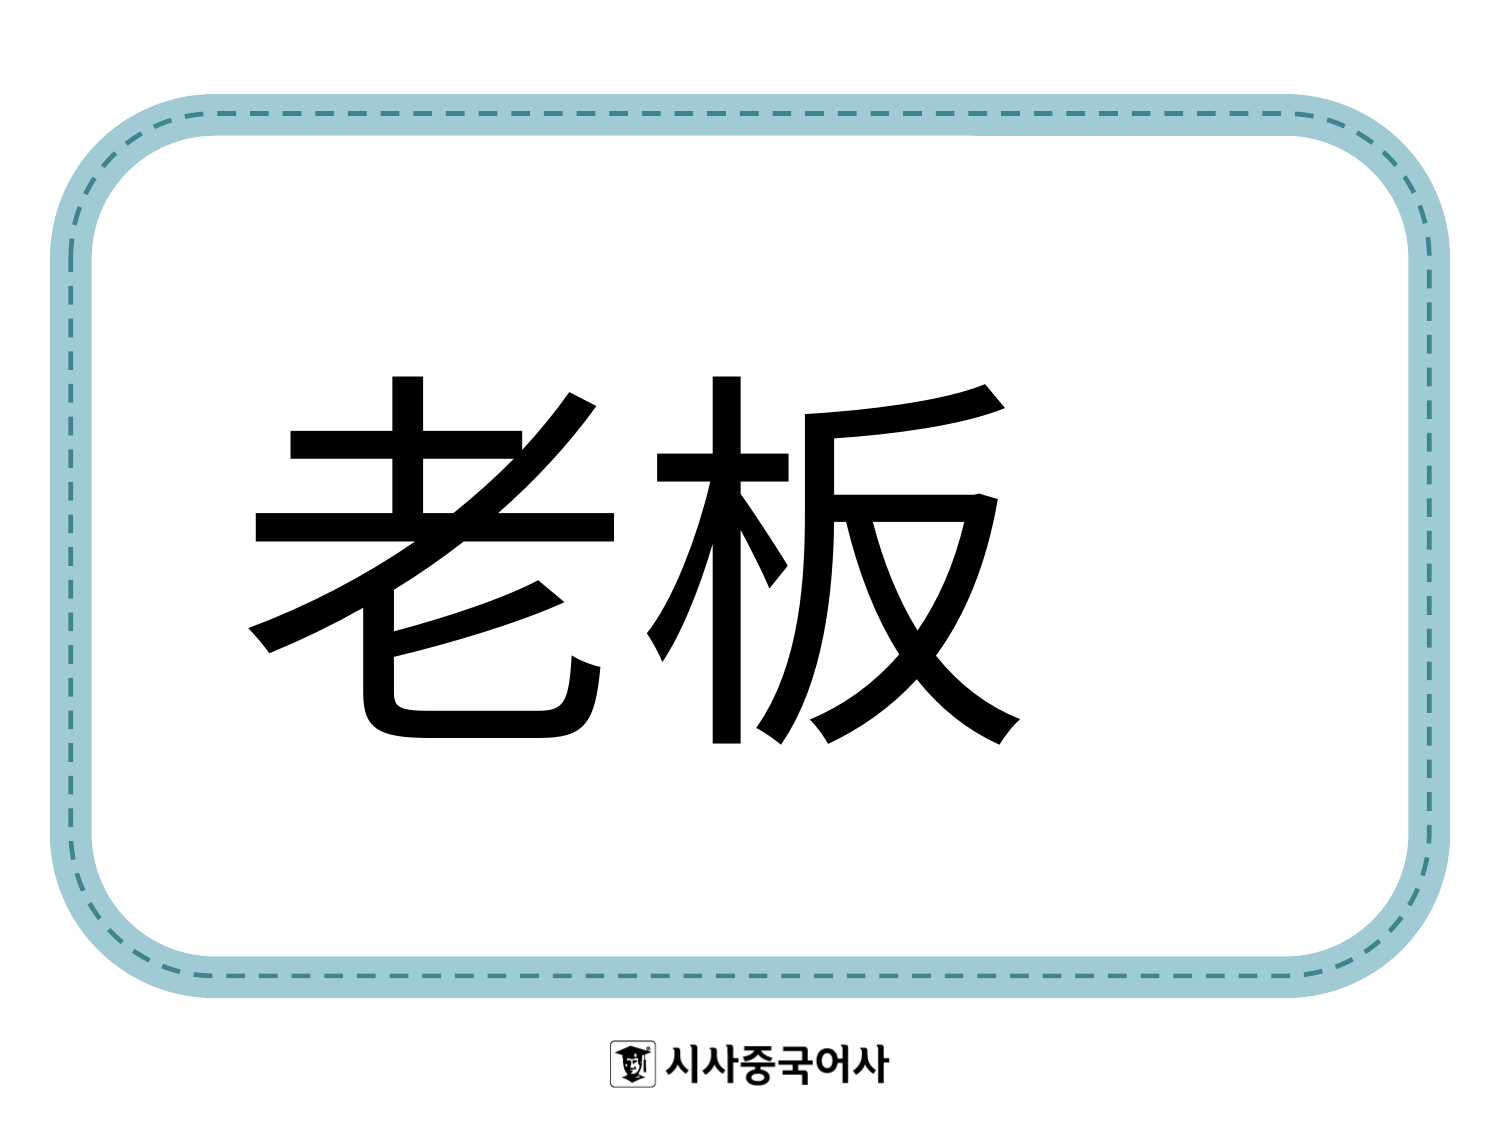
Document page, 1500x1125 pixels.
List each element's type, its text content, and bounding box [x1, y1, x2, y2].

text_box 老板 [145, 189, 1354, 853]
picture [602, 1034, 898, 1094]
